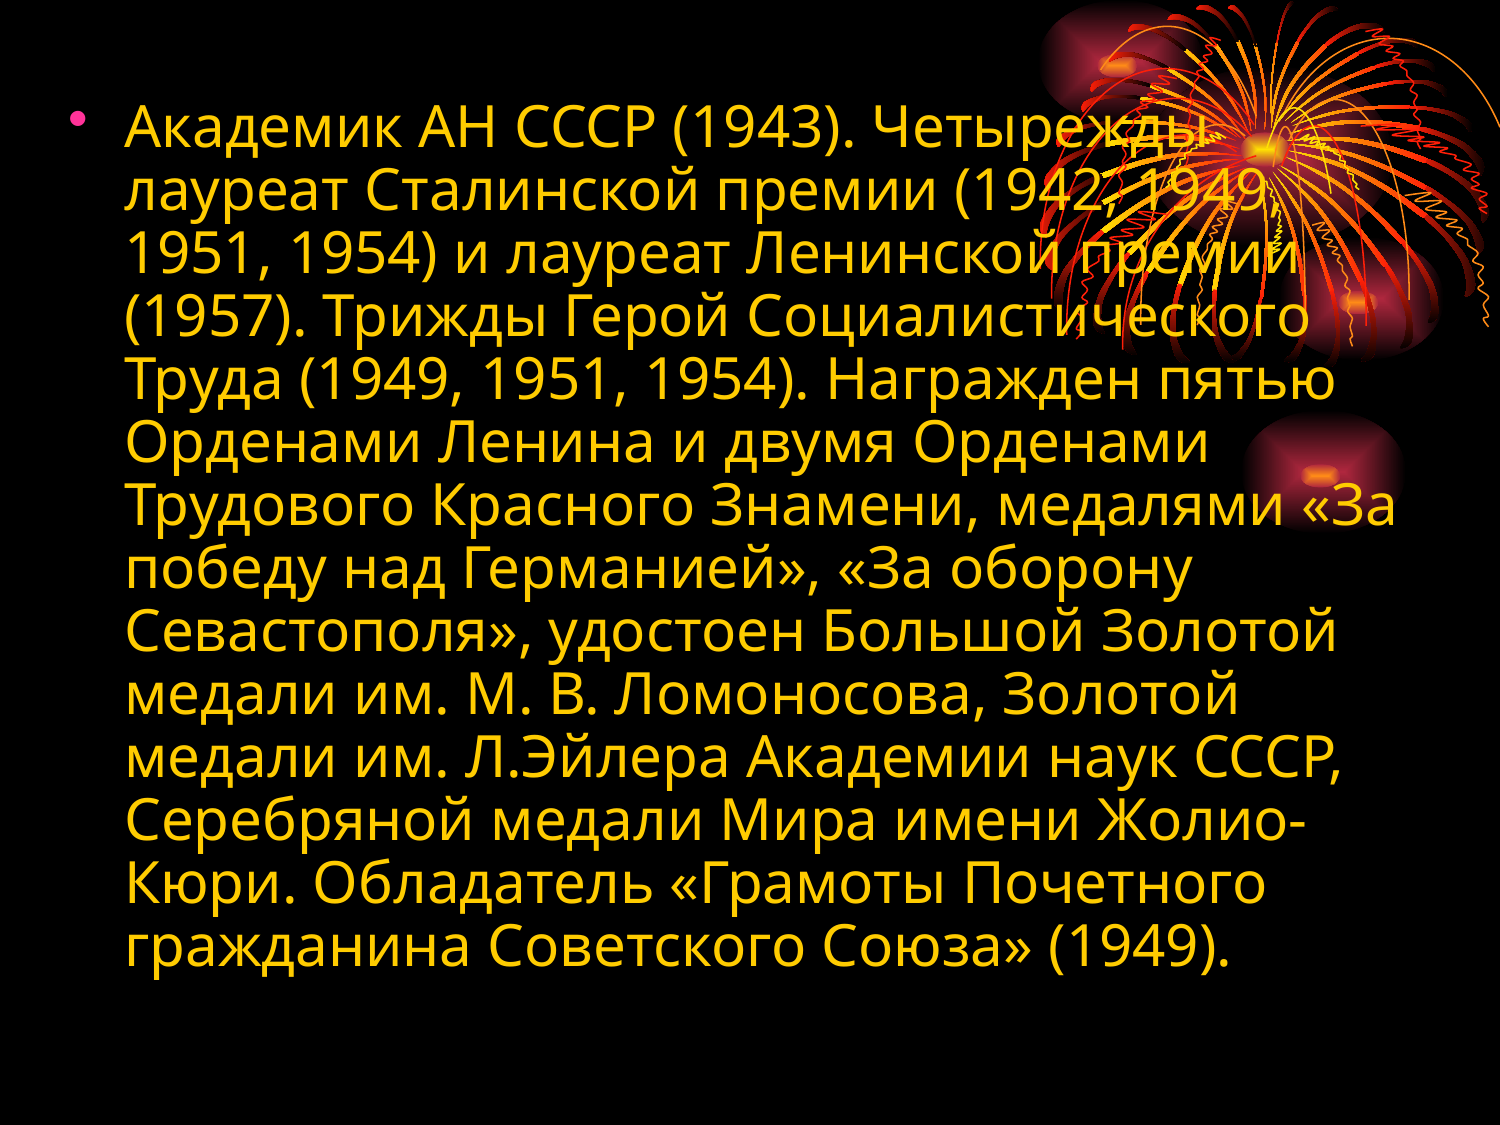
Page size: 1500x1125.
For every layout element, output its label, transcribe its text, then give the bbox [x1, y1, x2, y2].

list Академик АН СССР (1943). Четырежды лауреат Сталинской премии (1942, 1949, 1951, 1954) и лауреат Ленинской премии (1957). Трижды Герой Социалистического Труда (1949, 1951, 1954). Награжден пятью Орденами Ленина и двумя Орденами Трудового Красного Знамени, медалями «За победу над Германией», «За оборону Севастополя», удостоен Большой Золотой медали им. М. В. Ломоносова, Золотой медали им. Л.Эйлера Академии наук СССР, Серебряной медали Мира имени Жолио-Кюри. Обладатель «Грамоты Почетного гражданина Советского Союза» (1949). [52, 89, 1455, 829]
